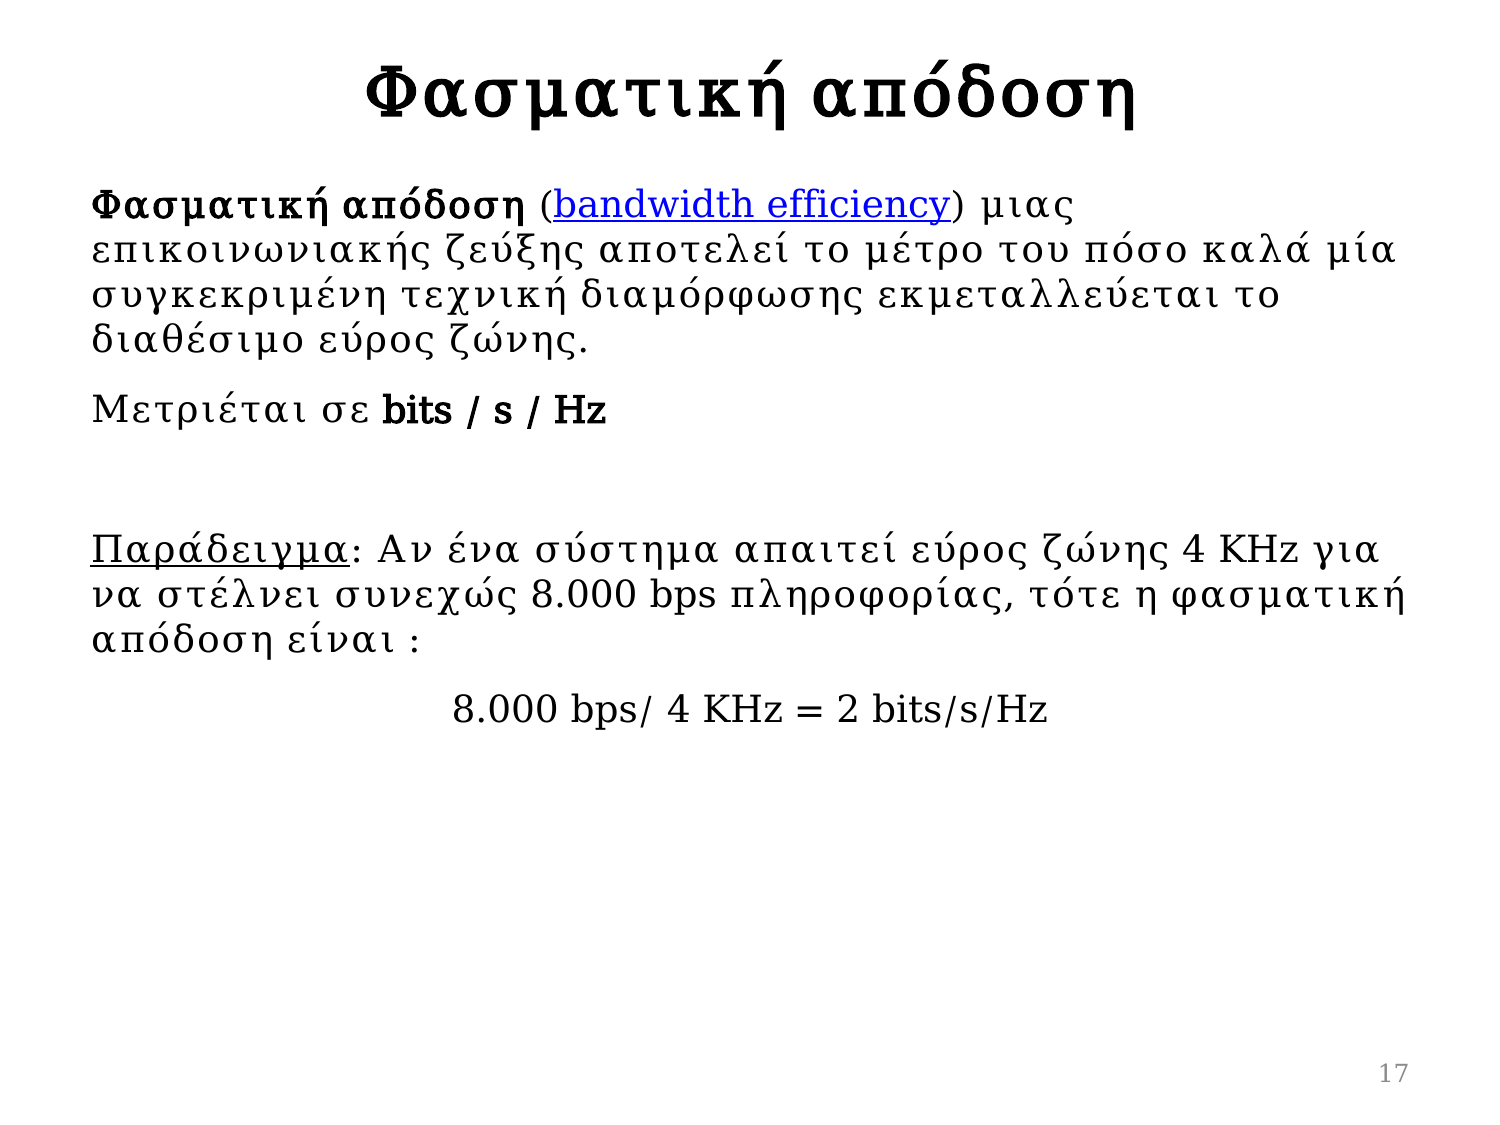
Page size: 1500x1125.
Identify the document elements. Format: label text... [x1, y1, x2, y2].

list Φασματική απόδοση (bandwidth efficiency) μιας επικοινωνιακής ζεύξης αποτελεί το μέτρο του πόσο καλά μία συγκεκριμένη τεχνική διαμόρφωσης εκμεταλλεύεται το διαθέσιμο εύρος ζώνης. Μετριέται σε bits / s / Hz Παράδειγμα: Αν ένα σύστημα απαιτεί εύρος ζώνης 4 KHz για να στέλνει συνεχώς 8.000 bps πληροφορίας, τότε η φασματική απόδοση είναι : 8.000 bps/ 4 KHz = 2 bits/s/Hz [75, 172, 1425, 1071]
title Φασματική απόδοση [75, 19, 1425, 159]
slide_number 17 [1222, 1042, 1425, 1103]
